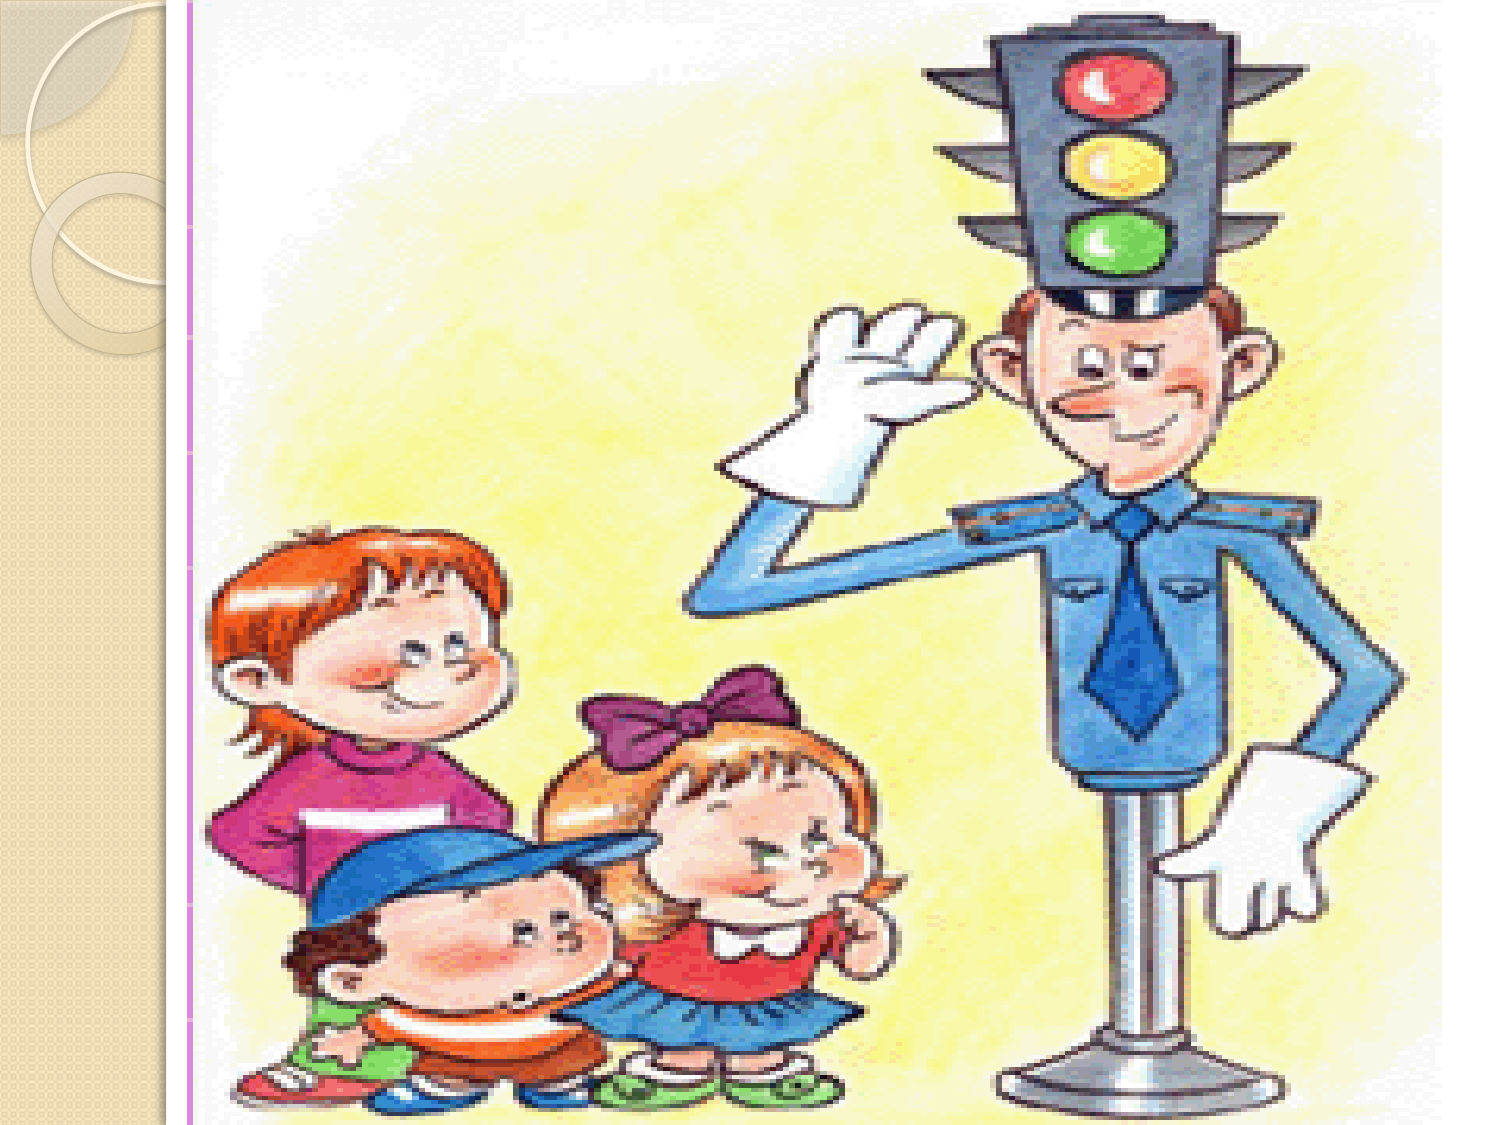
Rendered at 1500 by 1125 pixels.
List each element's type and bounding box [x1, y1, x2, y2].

list [187, 0, 1442, 1125]
